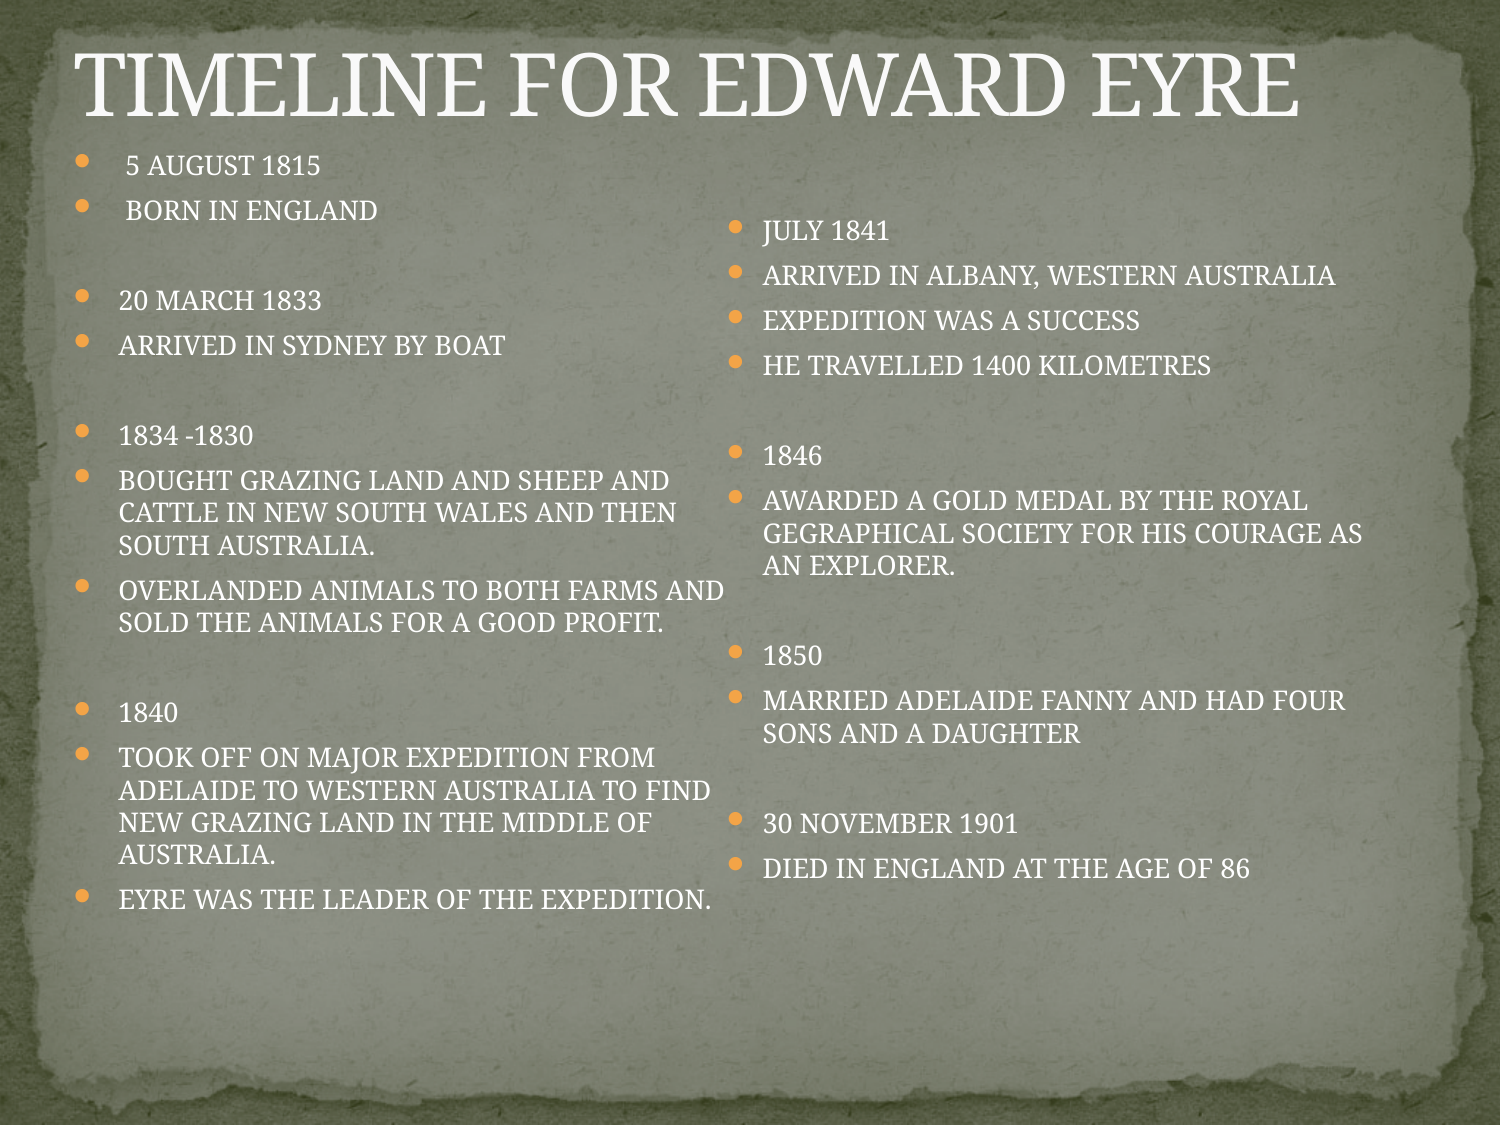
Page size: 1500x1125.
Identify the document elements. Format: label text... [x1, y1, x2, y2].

title TIMELINE FOR EDWARD EYRE [58, 0, 1409, 142]
list 5 AUGUST 1815 BORN IN ENGLAND 20 MARCH 1833 ARRIVED IN SYDNEY BY BOAT 1834 -1830 BOUGHT GRAZING LAND AND SHEEP AND CATTLE IN NEW SOUTH WALES AND THEN SOUTH AUSTRALIA. OVERLANDED ANIMALS TO BOTH FARMS AND SOLD THE ANIMALS FOR A GOOD PROFIT. 1840 TOOK OFF ON MAJOR EXPEDITION FROM ADELAIDE TO WESTERN AUSTRALIA TO FIND NEW GRAZING LAND IN THE MIDDLE OF AUSTRALIA. EYRE WAS THE LEADER OF THE EXPEDITION. [58, 142, 762, 1102]
text_box JULY 1841 ARRIVED IN ALBANY, WESTERN AUSTRALIA EXPEDITION WAS A SUCCESS HE TRAVELLED 1400 KILOMETRES 1846 AWARDED A GOLD MEDAL BY THE ROYAL GEGRAPHICAL SOCIETY FOR HIS COURAGE AS AN EXPLORER. 1850 MARRIED ADELAIDE FANNY AND HAD FOUR SONS AND A DAUGHTER 30 NOVEMBER 1901 DIED IN ENGLAND AT THE AGE OF 86 [703, 128, 1402, 1090]
